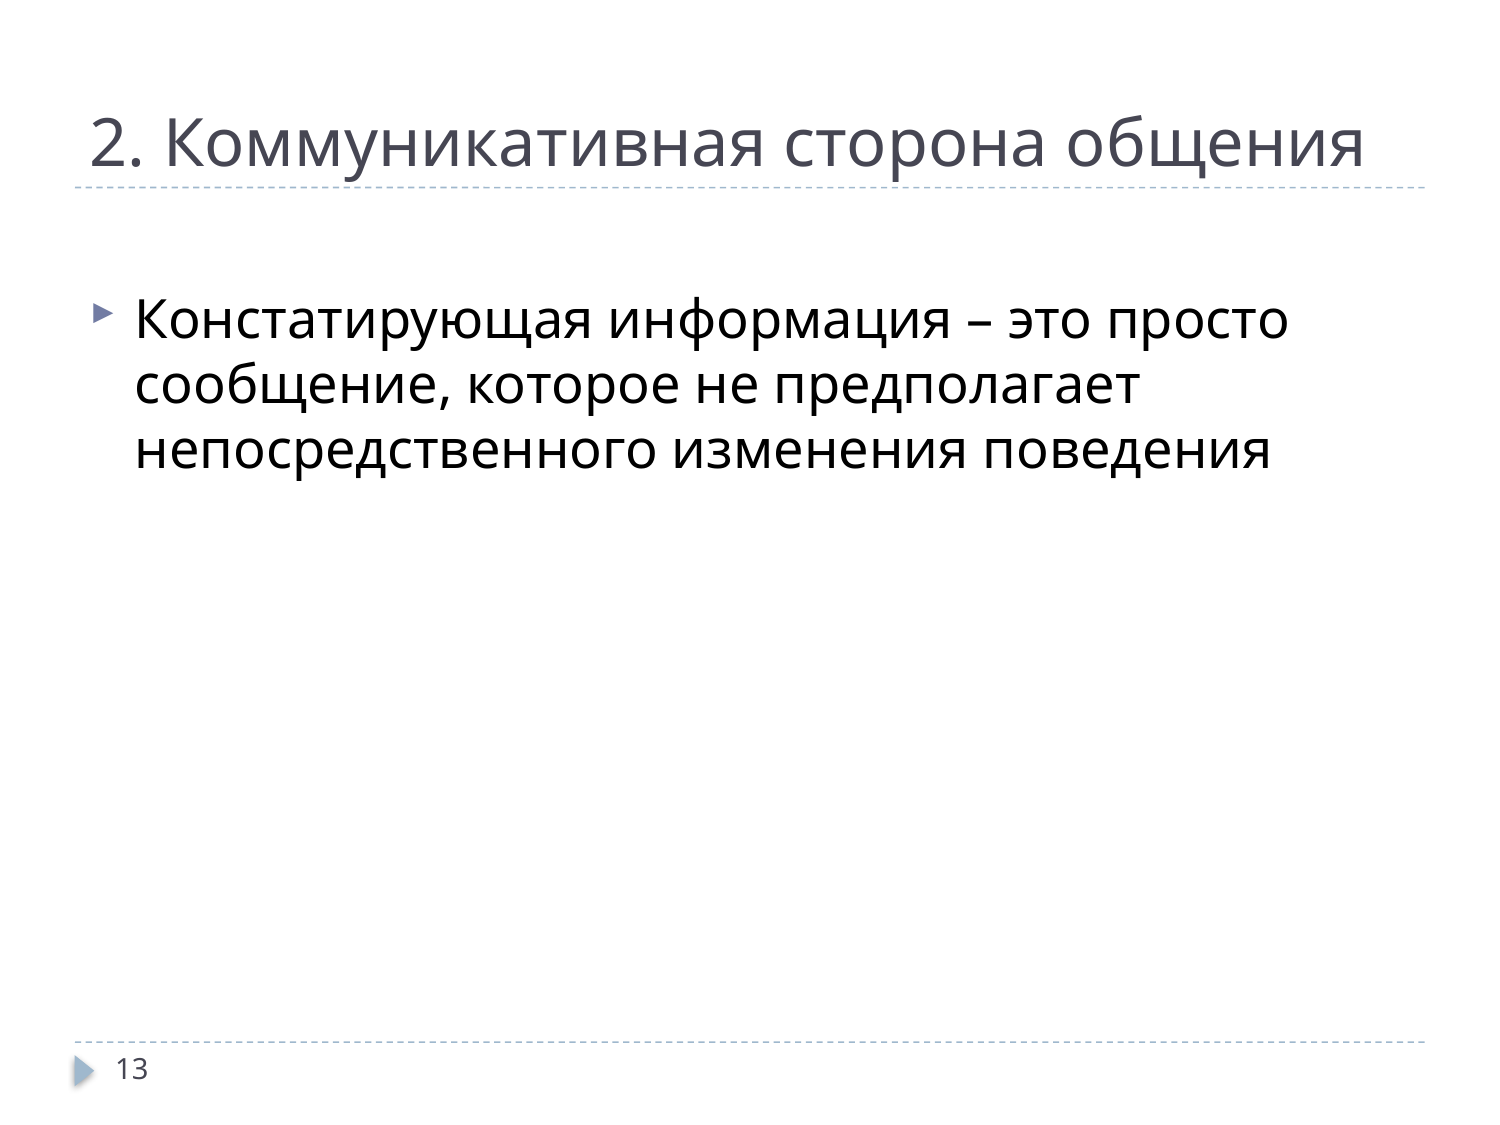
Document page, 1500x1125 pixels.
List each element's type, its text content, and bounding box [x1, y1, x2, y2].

list Констатирующая информация – это просто сообщение, которое не предполагает непосредственного изменения поведения [75, 200, 1425, 1010]
slide_number 13 [100, 1042, 426, 1103]
title 2. Коммуникативная сторона общения [75, 24, 1425, 188]
